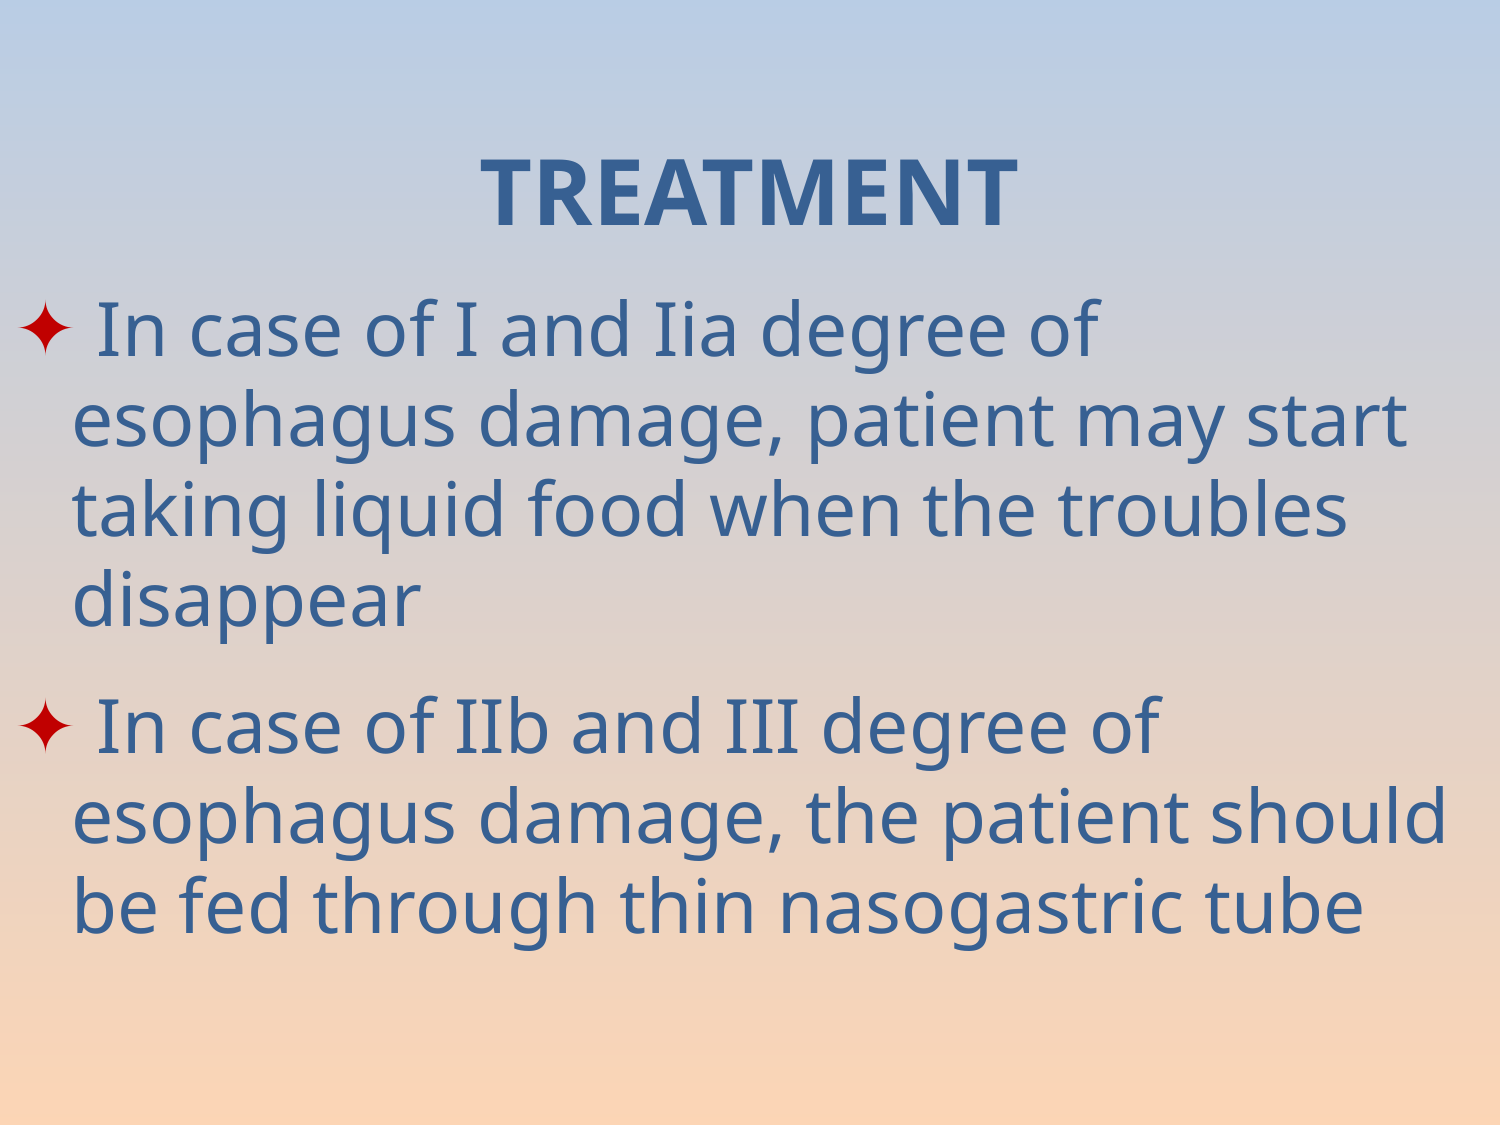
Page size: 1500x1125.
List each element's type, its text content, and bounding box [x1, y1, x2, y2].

text_box TREATMENT In case of I and Iia degree of esophagus damage, patient may start taking liquid food when the troubles disappear In case of IIb and III degree of esophagus damage, the patient should be fed through thin nasogastric tube [0, 0, 1500, 1125]
